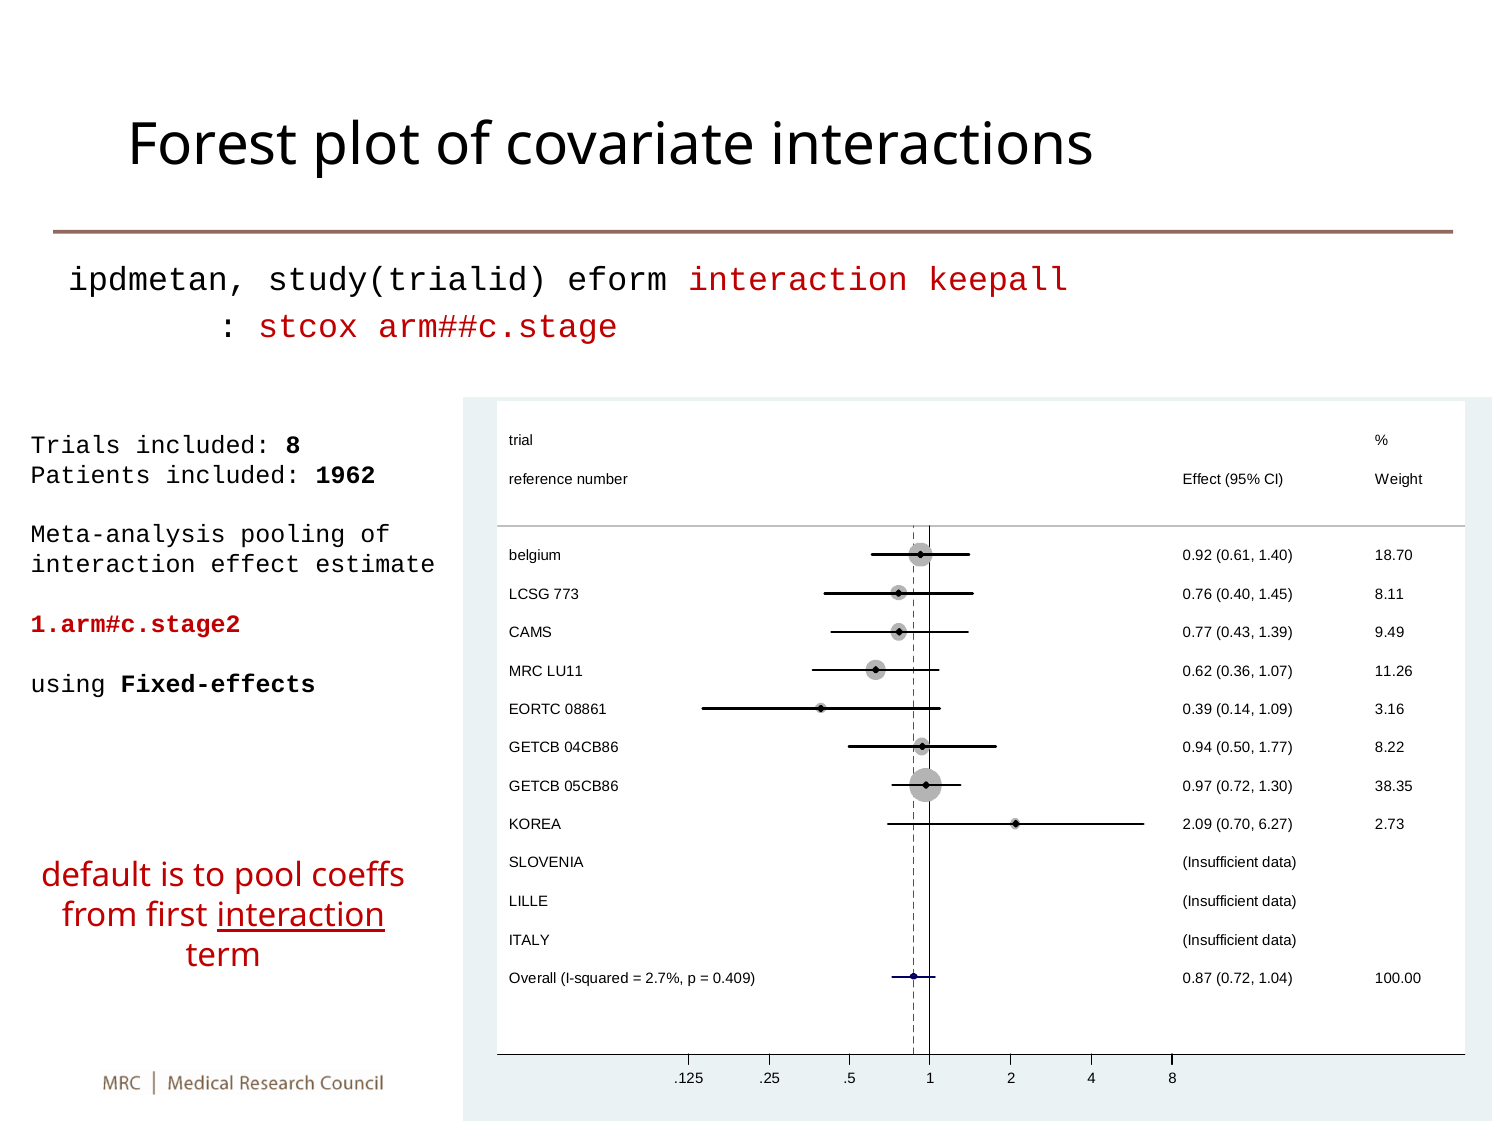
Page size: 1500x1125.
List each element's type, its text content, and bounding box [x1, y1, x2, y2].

picture [454, 363, 1500, 1125]
list ipdmetan, study(trialid) eform interaction keepall : stcox arm##c.stage [53, 249, 1500, 398]
picture [100, 1070, 384, 1095]
title Forest plot of covariate interactions [112, 75, 1397, 208]
text_box Trials included: 8 Patients included: 1962 Meta-analysis pooling of interaction effect estimate 1.arm#c.stage2 using Fixed-effects [15, 420, 449, 765]
text_box default is to pool coeffs from first interaction term [15, 845, 431, 981]
